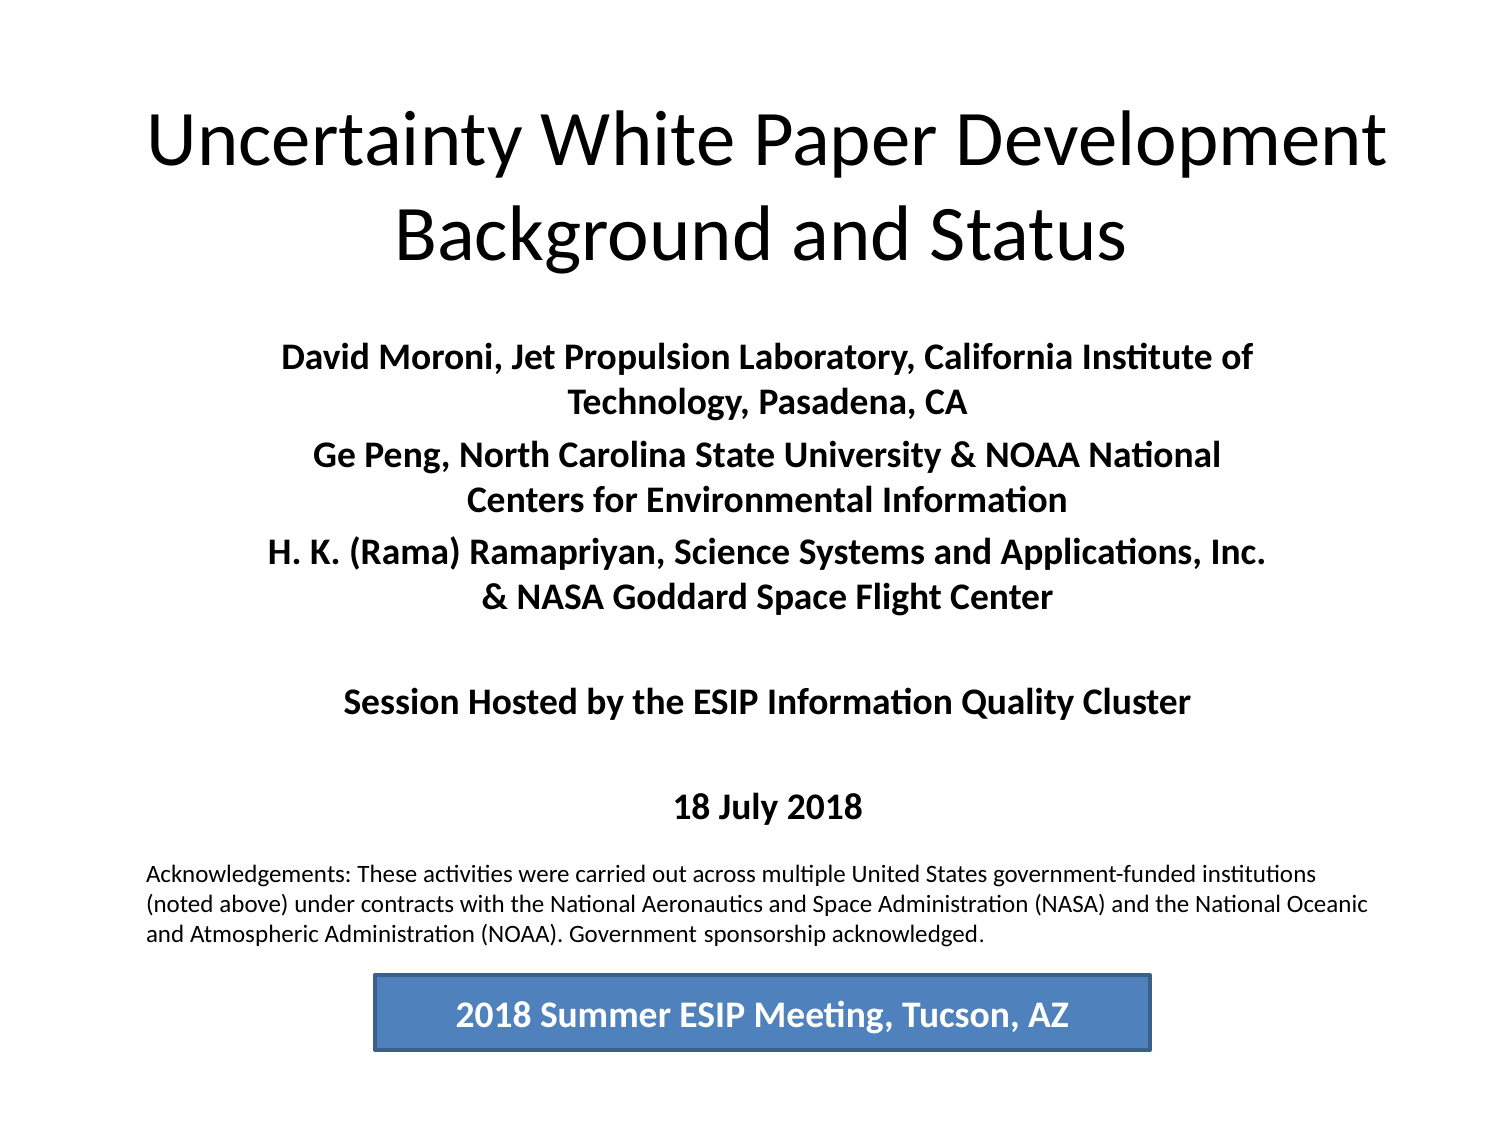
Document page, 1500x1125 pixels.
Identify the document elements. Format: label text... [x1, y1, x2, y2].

text_box Acknowledgements: These activities were carried out across multiple United States government-funded institutions (noted above) under contracts with the National Aeronautics and Space Administration (NASA) and the National Oceanic and Atmospheric Administration (NOAA). Government sponsorship acknowledged. [131, 849, 1405, 955]
subtitle David Moroni, Jet Propulsion Laboratory, California Institute of Technology, Pasadena, CA Ge Peng, North Carolina State University & NOAA National Centers for Environmental Information H. K. (Rama) Ramapriyan, Science Systems and Applications, Inc. & NASA Goddard Space Flight Center Session Hosted by the ESIP Information Quality Cluster 18 July 2018 [242, 324, 1293, 788]
text_box 2018 Summer ESIP Meeting, Tucson, AZ [373, 973, 1152, 1052]
title Uncertainty White Paper Development Background and Status [105, 50, 1431, 313]
